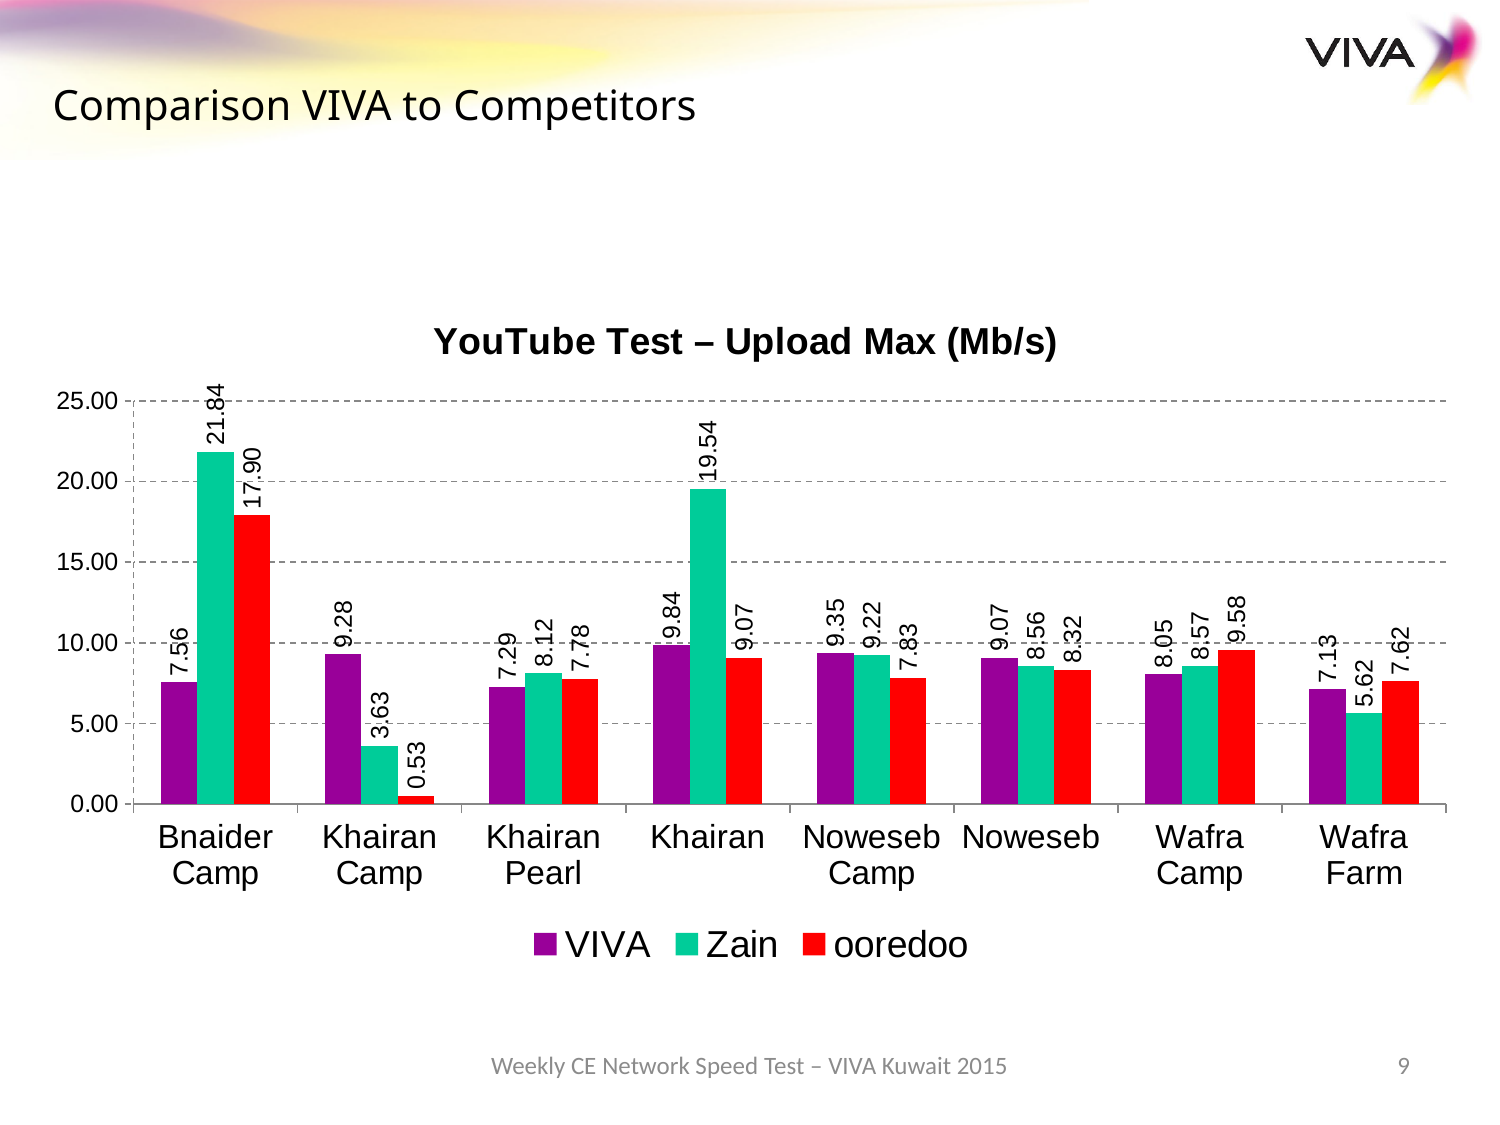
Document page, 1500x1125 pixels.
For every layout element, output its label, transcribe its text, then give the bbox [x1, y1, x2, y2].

picture [0, 0, 1089, 160]
picture [1300, 12, 1485, 105]
text_box 9 [1074, 1042, 1425, 1103]
text_box Comparison VIVA to Competitors [37, 24, 1278, 184]
text_box Weekly CE Network Speed Test – VIVA Kuwait 2015 [205, 1042, 1074, 1103]
chart [27, 287, 1476, 974]
